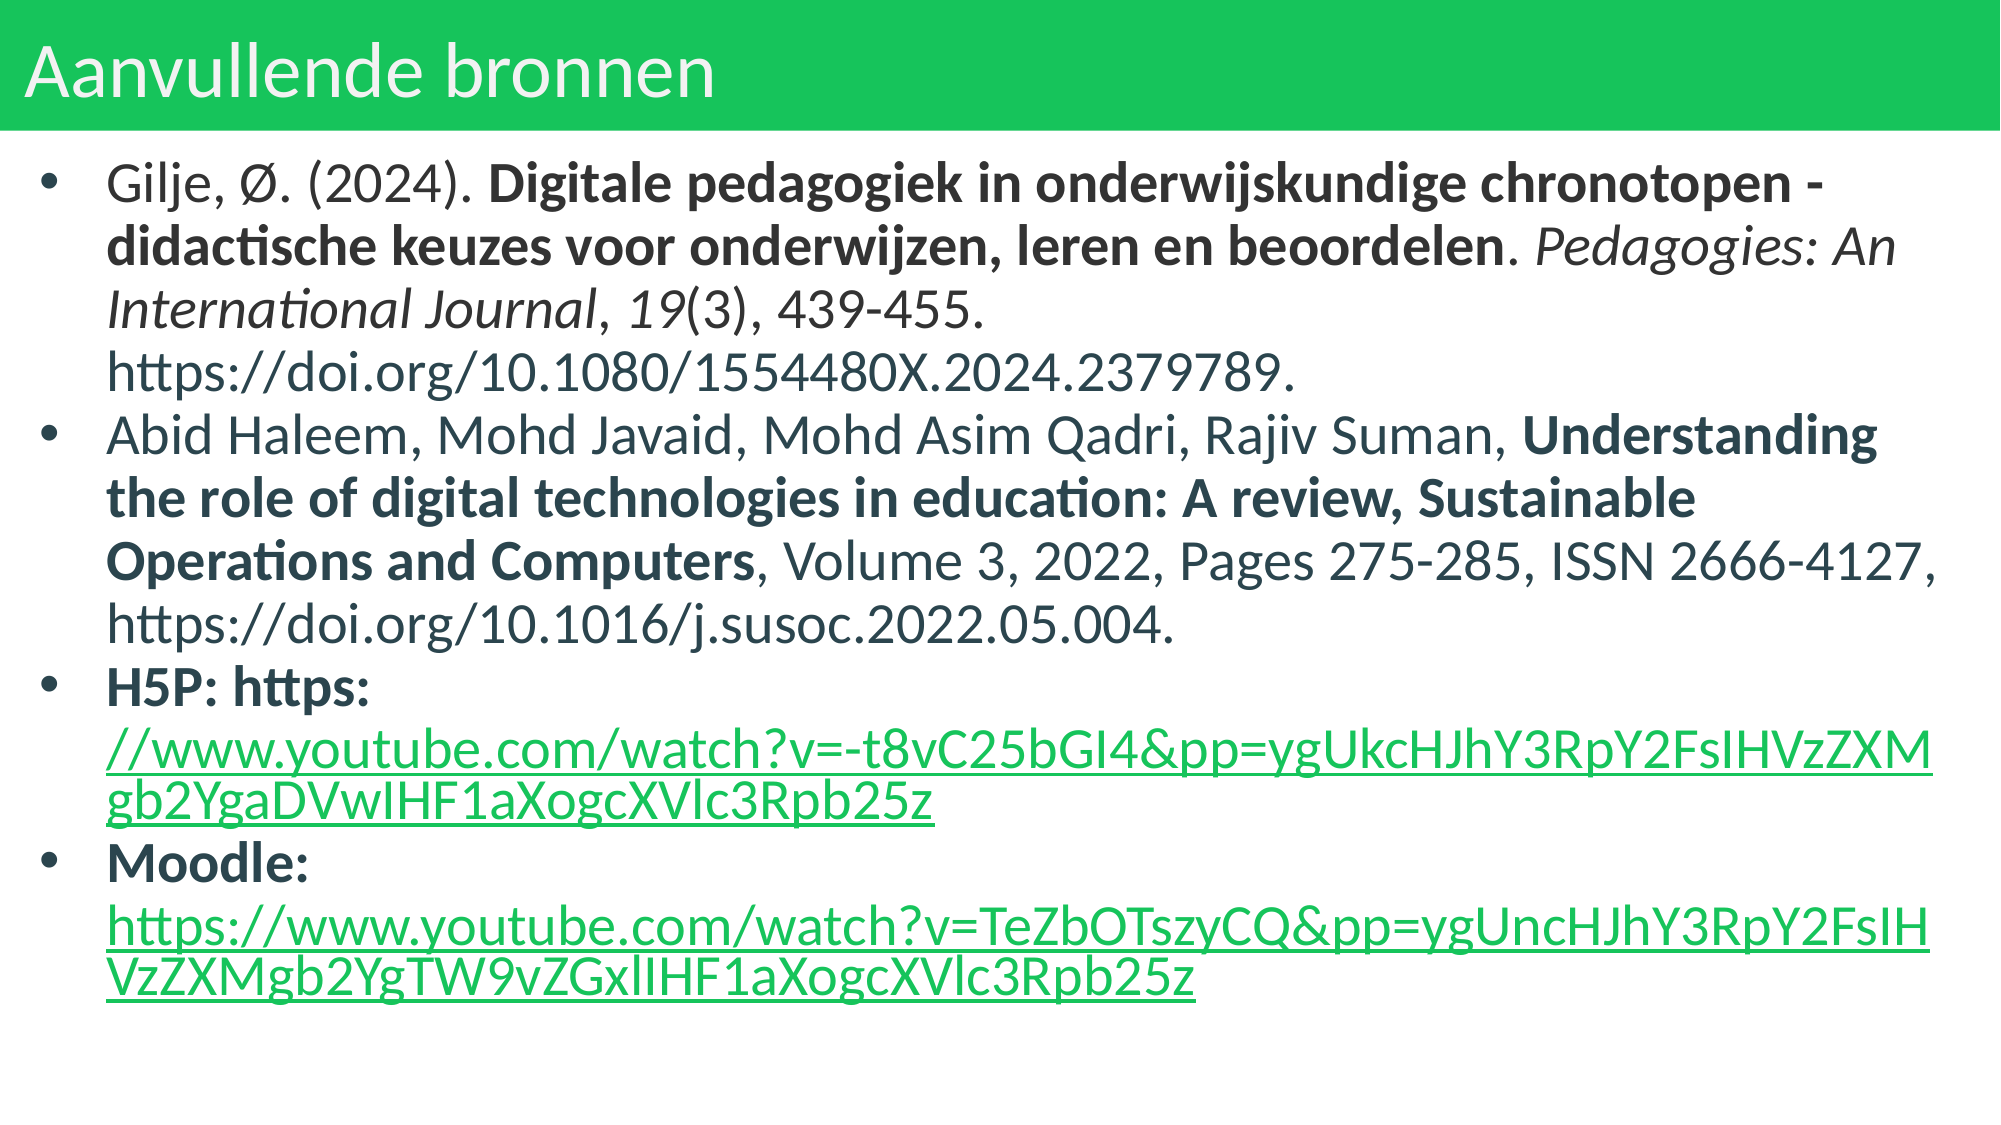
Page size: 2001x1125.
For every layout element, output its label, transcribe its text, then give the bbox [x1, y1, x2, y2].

list Gilje, Ø. (2024). Digitale pedagogiek in onderwijskundige chronotopen - didactische keuzes voor onderwijzen, leren en beoordelen. Pedagogies: An International Journal, 19(3), 439-455. https://doi.org/10.1080/1554480X.2024.2379789. Abid Haleem, Mohd Javaid, Mohd Asim Qadri, Rajiv Suman, Understanding the role of digital technologies in education: A review, Sustainable Operations and Computers, Volume 3, 2022, Pages 275-285, ISSN 2666-4127, https://doi.org/10.1016/j.susoc.2022.05.004. H5P: https://www.youtube.com/watch?v=-t8vC25bGI4&pp=ygUkcHJhY3RpY2FsIHVzZXMgb2YgaDVwIHF1aXogcXVlc3Rpb25z Moodle: https://www.youtube.com/watch?v=TeZbOTszyCQ&pp=ygUncHJhY3RpY2FsIHVzZXMgb2YgTW9vZGxlIHF1aXogcXVlc3Rpb25z [16, 144, 1976, 1108]
title Aanvullende bronnen [16, 13, 1976, 131]
